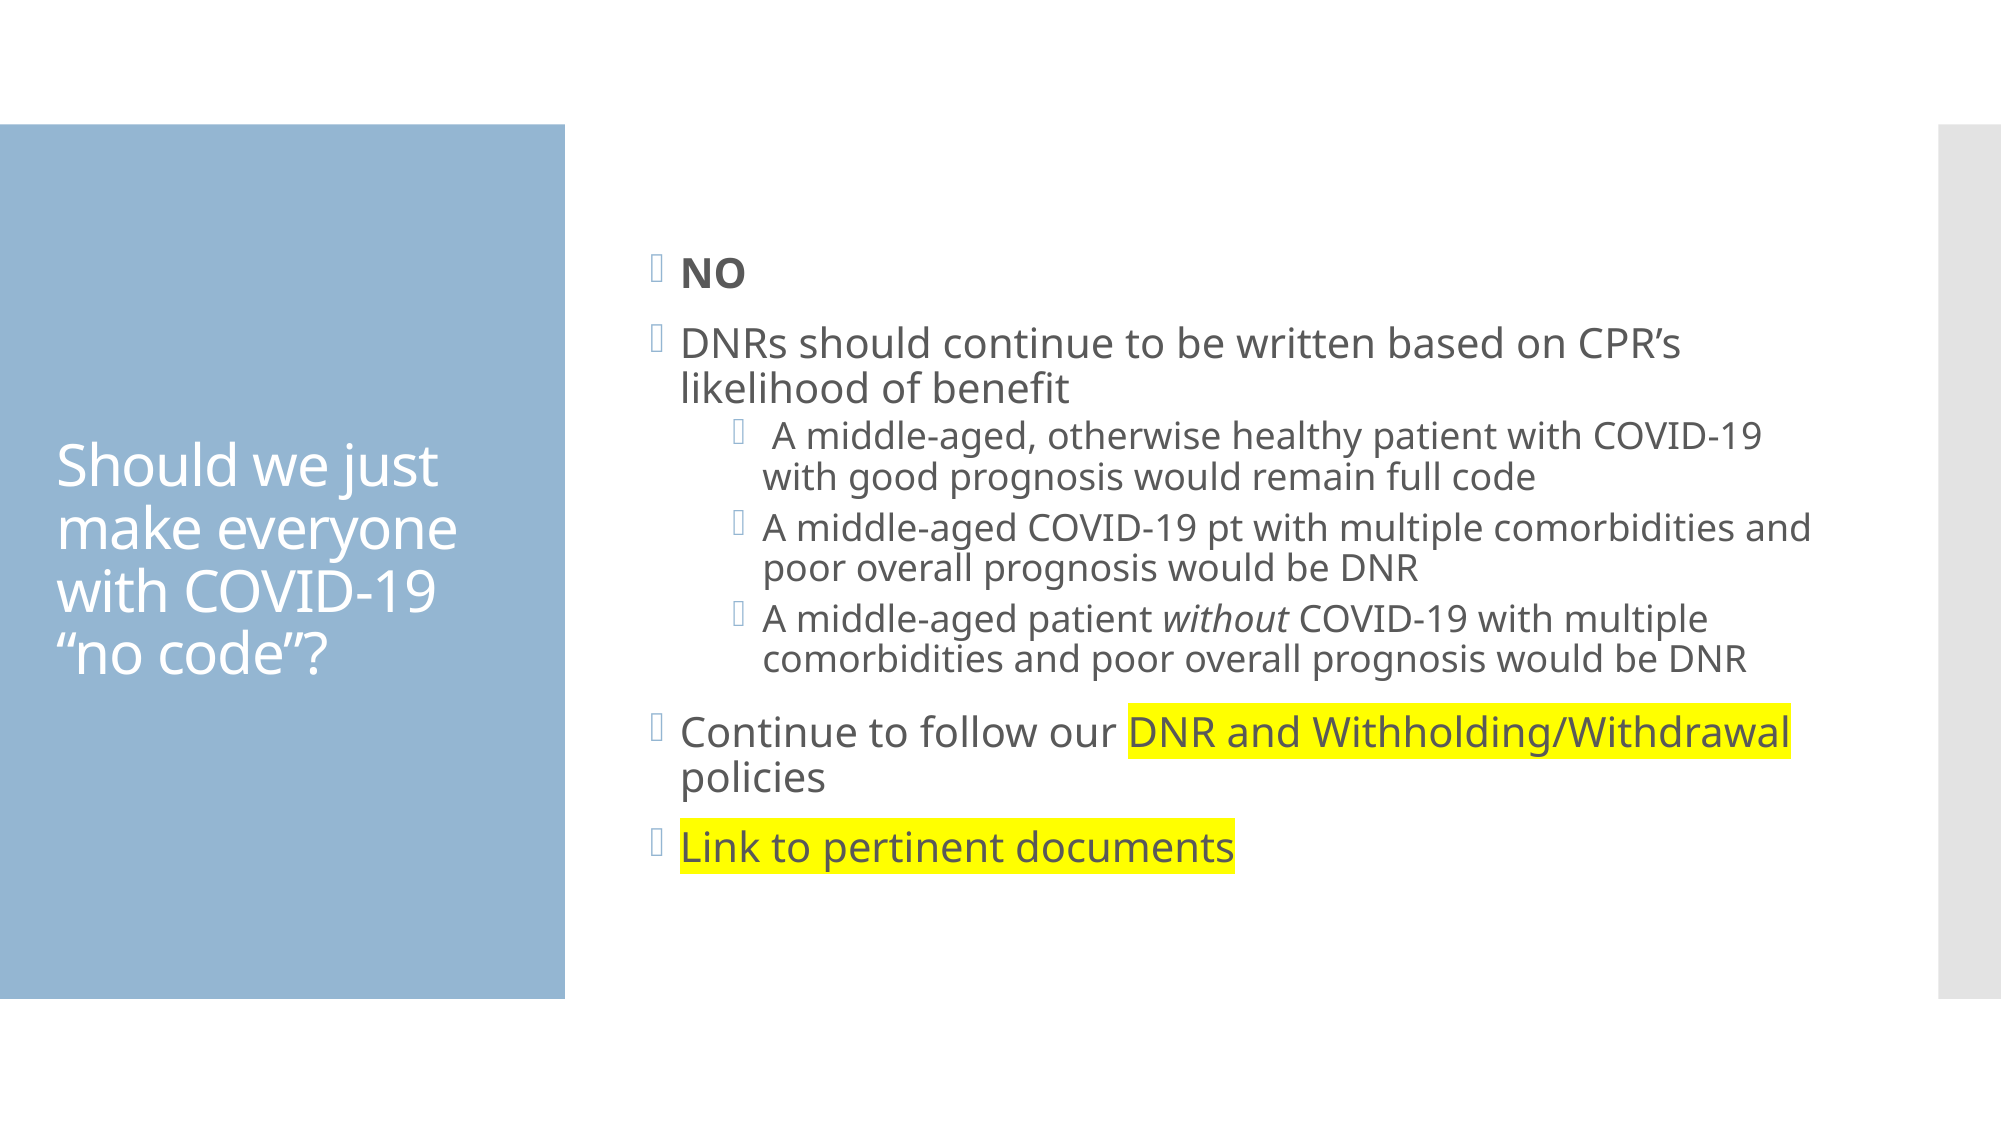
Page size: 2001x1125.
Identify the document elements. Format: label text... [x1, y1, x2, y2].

list NO DNRs should continue to be written based on CPR’s likelihood of benefit A middle-aged, otherwise healthy patient with COVID-19 with good prognosis would remain full code A middle-aged COVID-19 pt with multiple comorbidities and poor overall prognosis would be DNR A middle-aged patient without COVID-19 with multiple comorbidities and poor overall prognosis would be DNR Continue to follow our DNR and Withholding/Withdrawal policies Link to pertinent documents [634, 141, 1835, 982]
title Should we just make everyone with COVID-19 “no code”? [41, 184, 525, 940]
